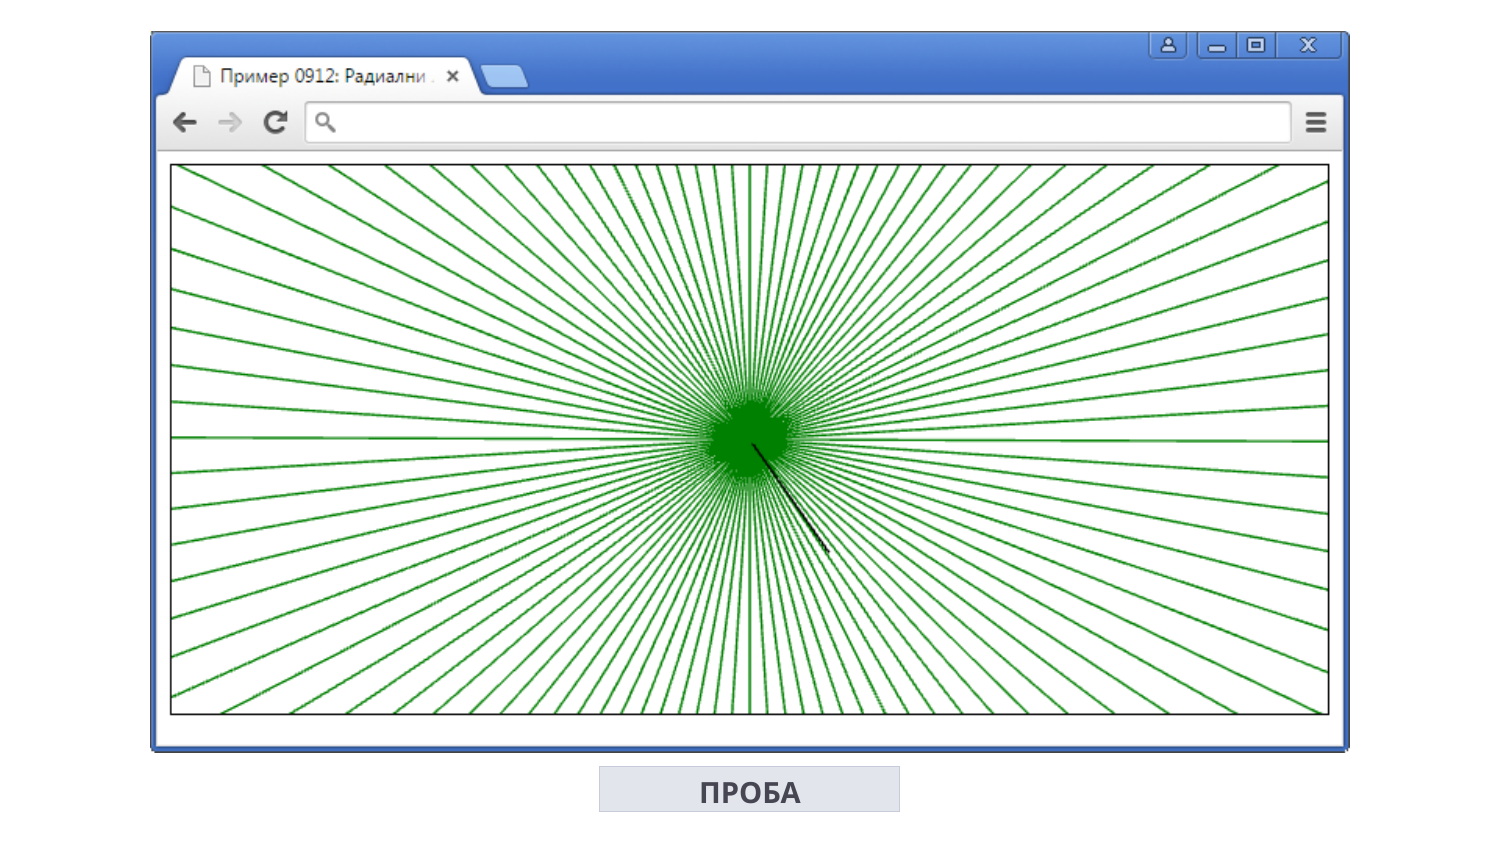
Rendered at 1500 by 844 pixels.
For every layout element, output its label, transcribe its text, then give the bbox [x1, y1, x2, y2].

text_box ПРОБА [599, 766, 900, 812]
picture [149, 31, 1351, 753]
